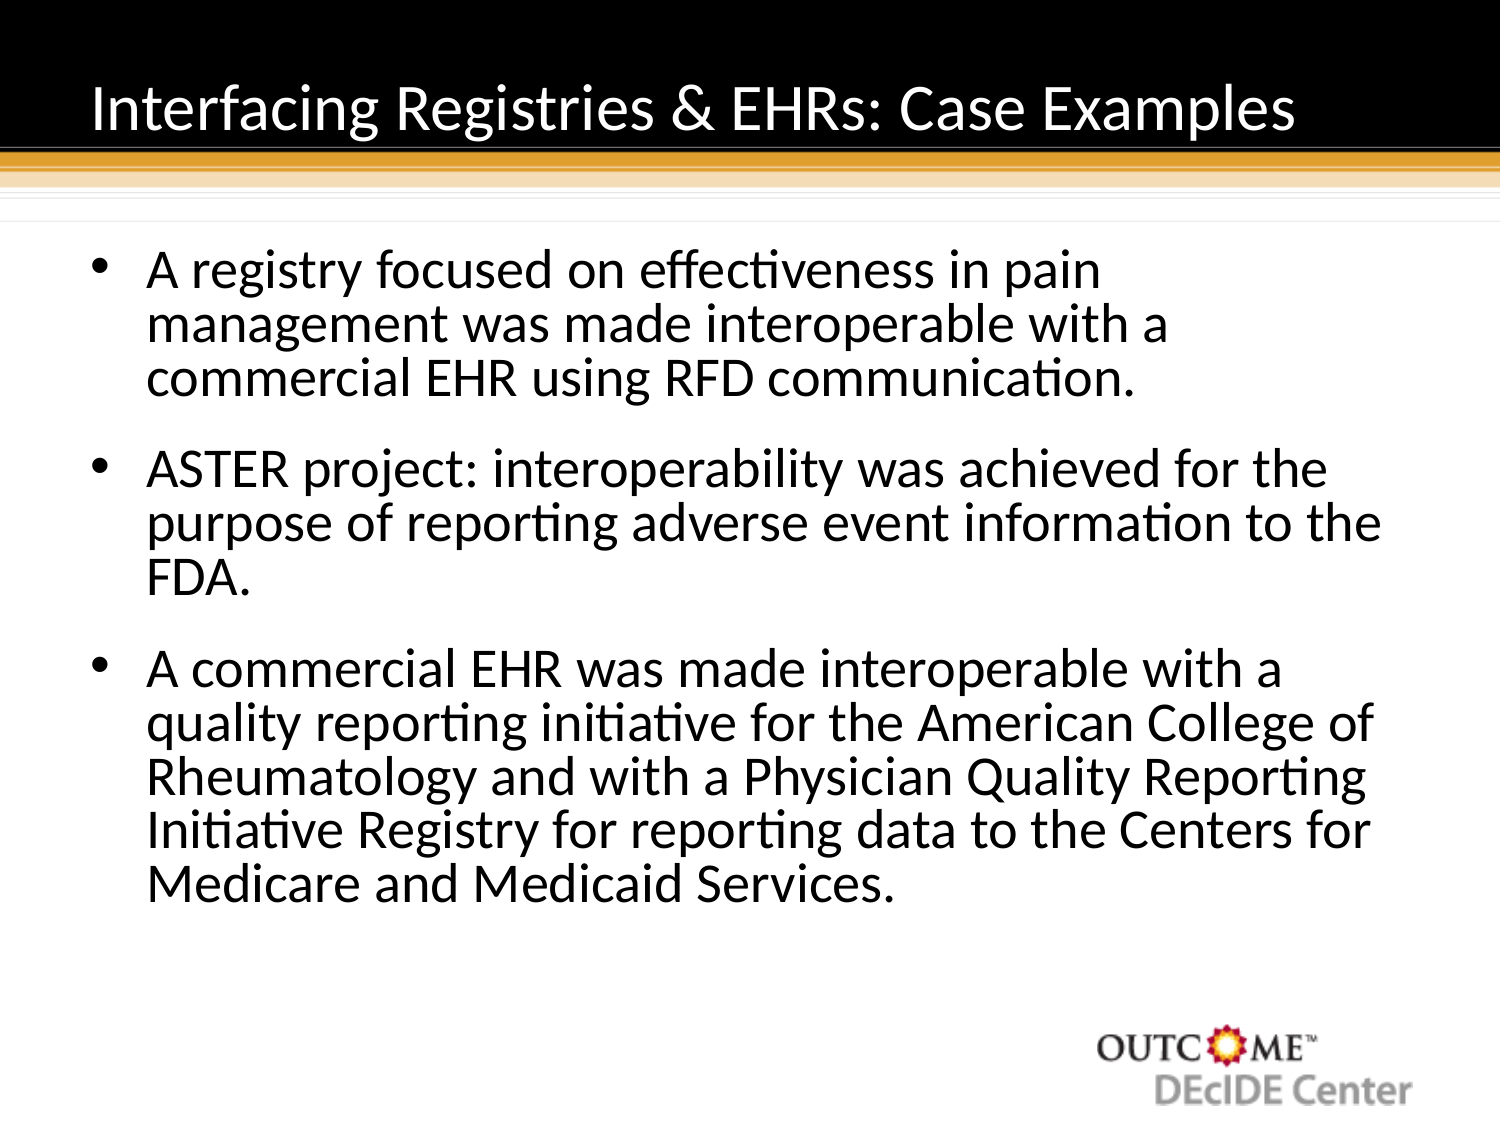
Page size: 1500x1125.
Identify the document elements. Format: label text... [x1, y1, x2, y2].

picture [0, 0, 1500, 223]
picture [1097, 1024, 1413, 1106]
title Interfacing Registries & EHRs: Case Examples [74, 44, 1426, 163]
list A registry focused on effectiveness in pain management was made interoperable with a commercial EHR using RFD communication. ASTER project: interoperability was achieved for the purpose of reporting adverse event information to the FDA. A commercial EHR was made interoperable with a quality reporting initiative for the American College of Rheumatology and with a Physician Quality Reporting Initiative Registry for reporting data to the Centers for Medicare and Medicaid Services. [74, 237, 1426, 976]
